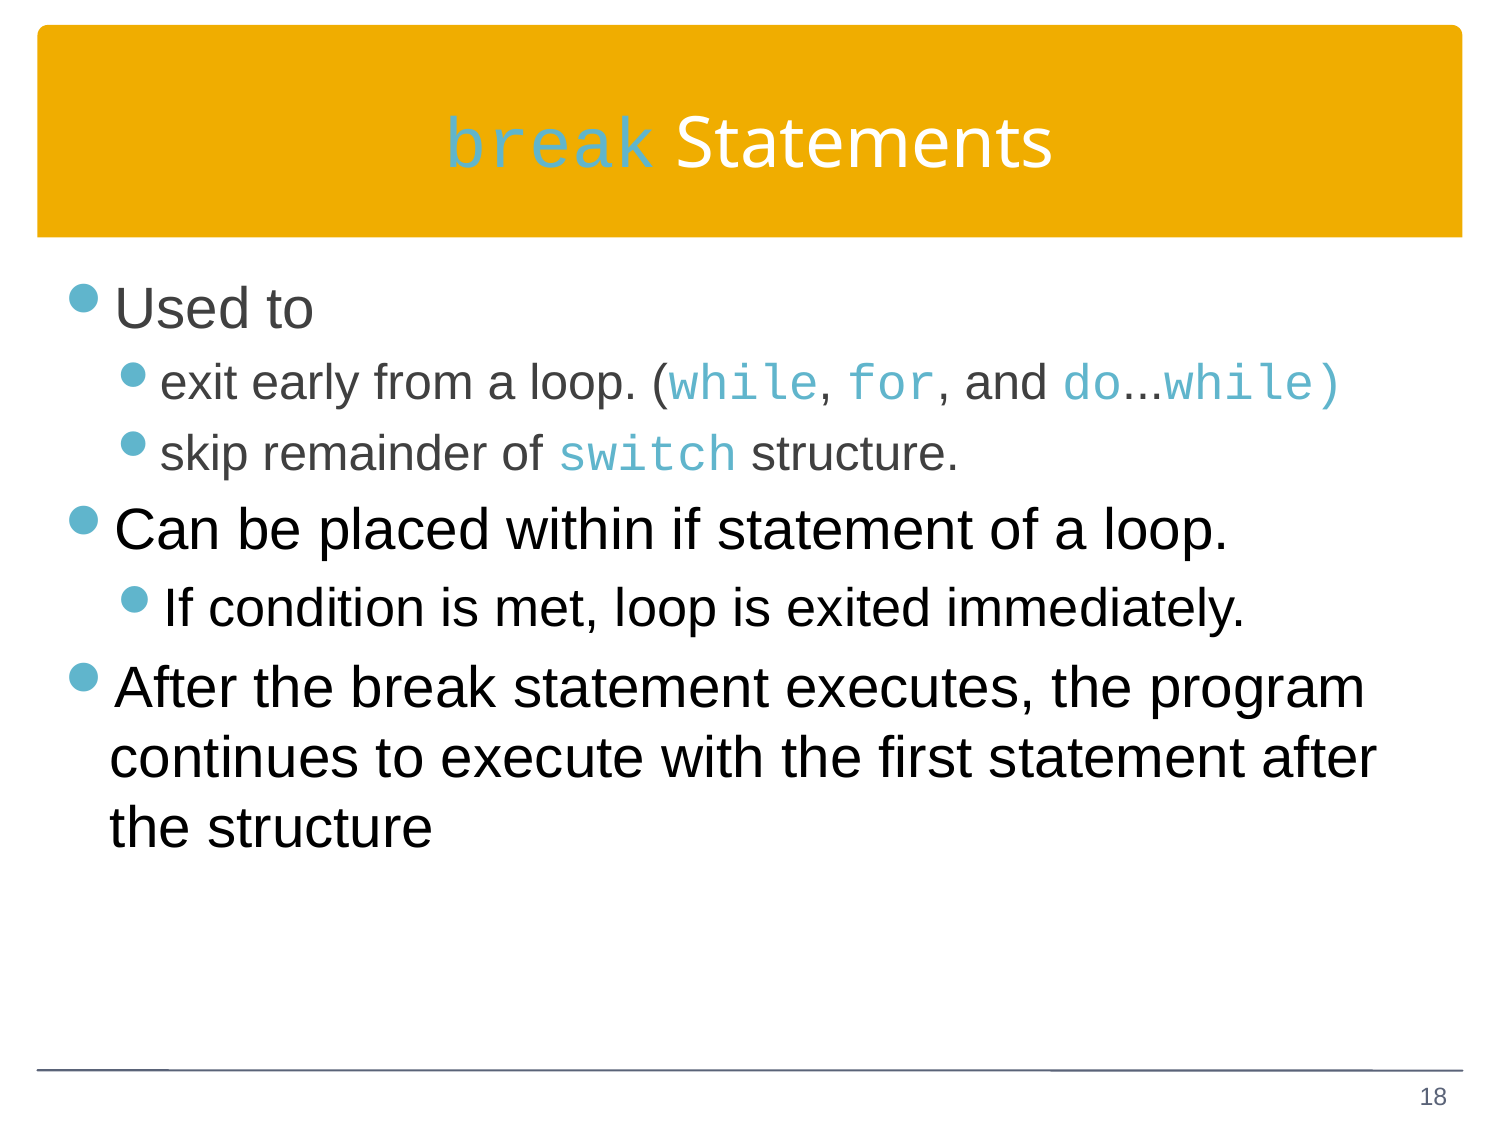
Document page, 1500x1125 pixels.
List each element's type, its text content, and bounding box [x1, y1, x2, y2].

slide_number 18 [1112, 1069, 1463, 1123]
list Used to exit early from a loop. (while, for, and do...while) skip remainder of switch structure. Can be placed within if statement of a loop. If condition is met, loop is exited immediately. After the break statement executes, the program continues to execute with the first statement after the structure [49, 262, 1451, 1051]
title break Statements [49, 44, 1451, 233]
